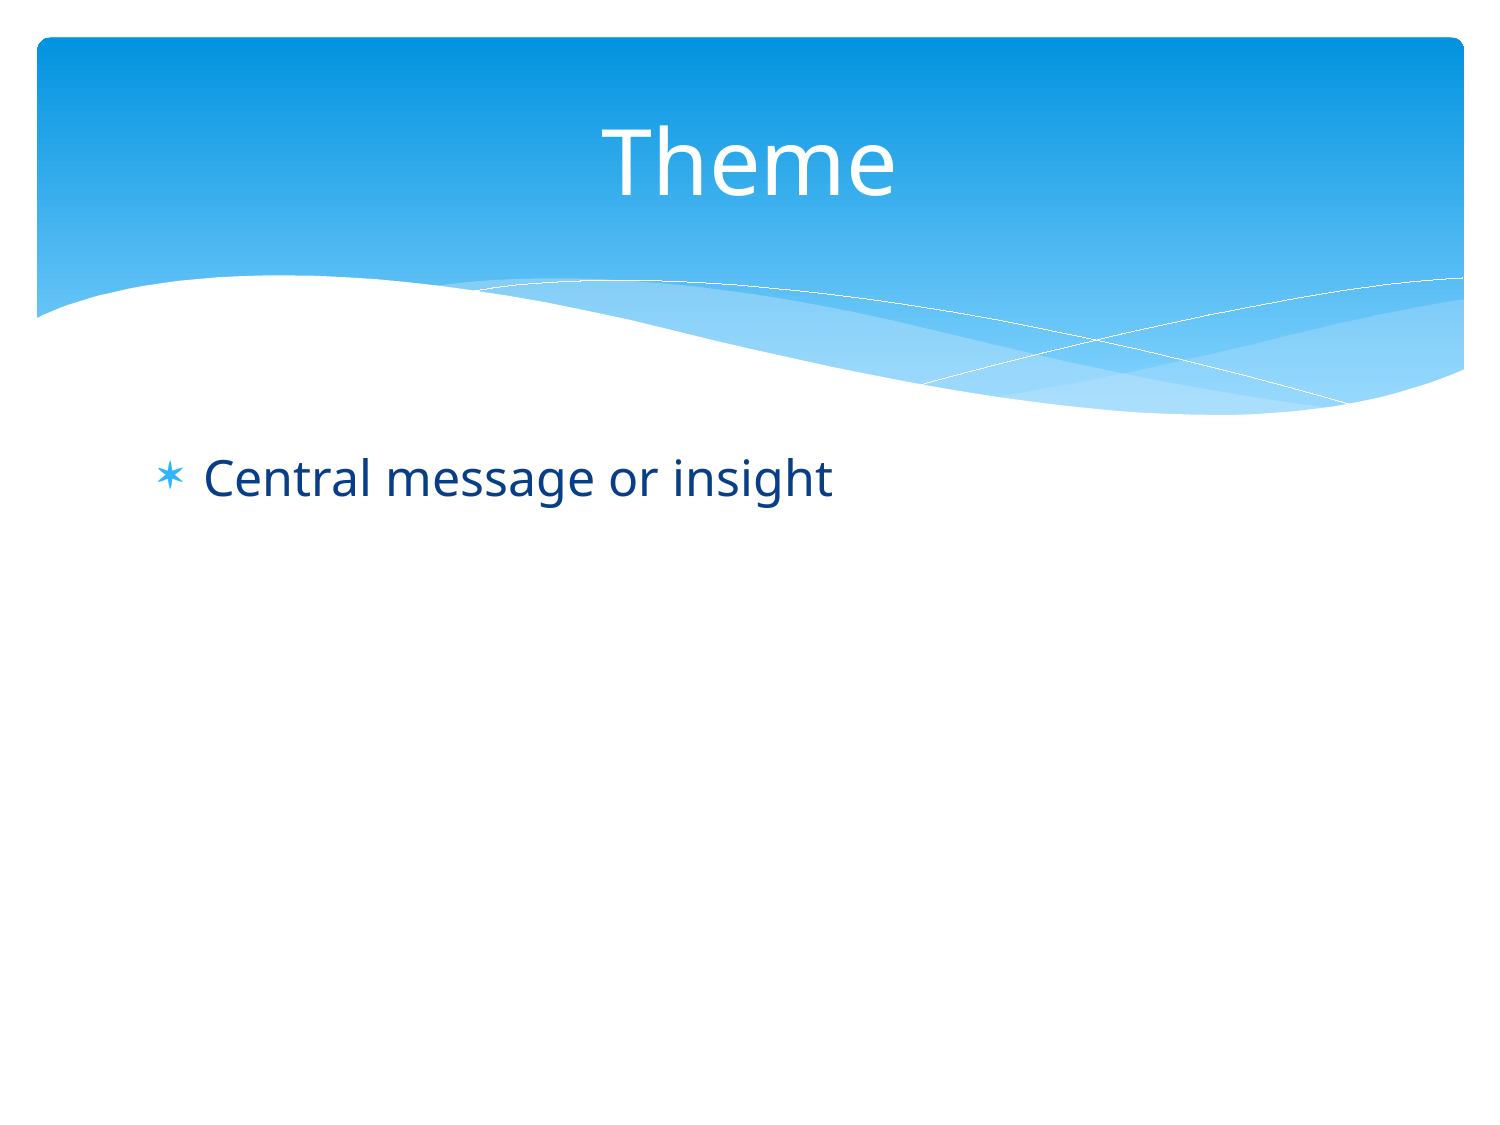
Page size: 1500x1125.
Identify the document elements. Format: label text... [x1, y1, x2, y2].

list Central message or insight [143, 438, 1359, 1005]
title Theme [75, 55, 1425, 261]
